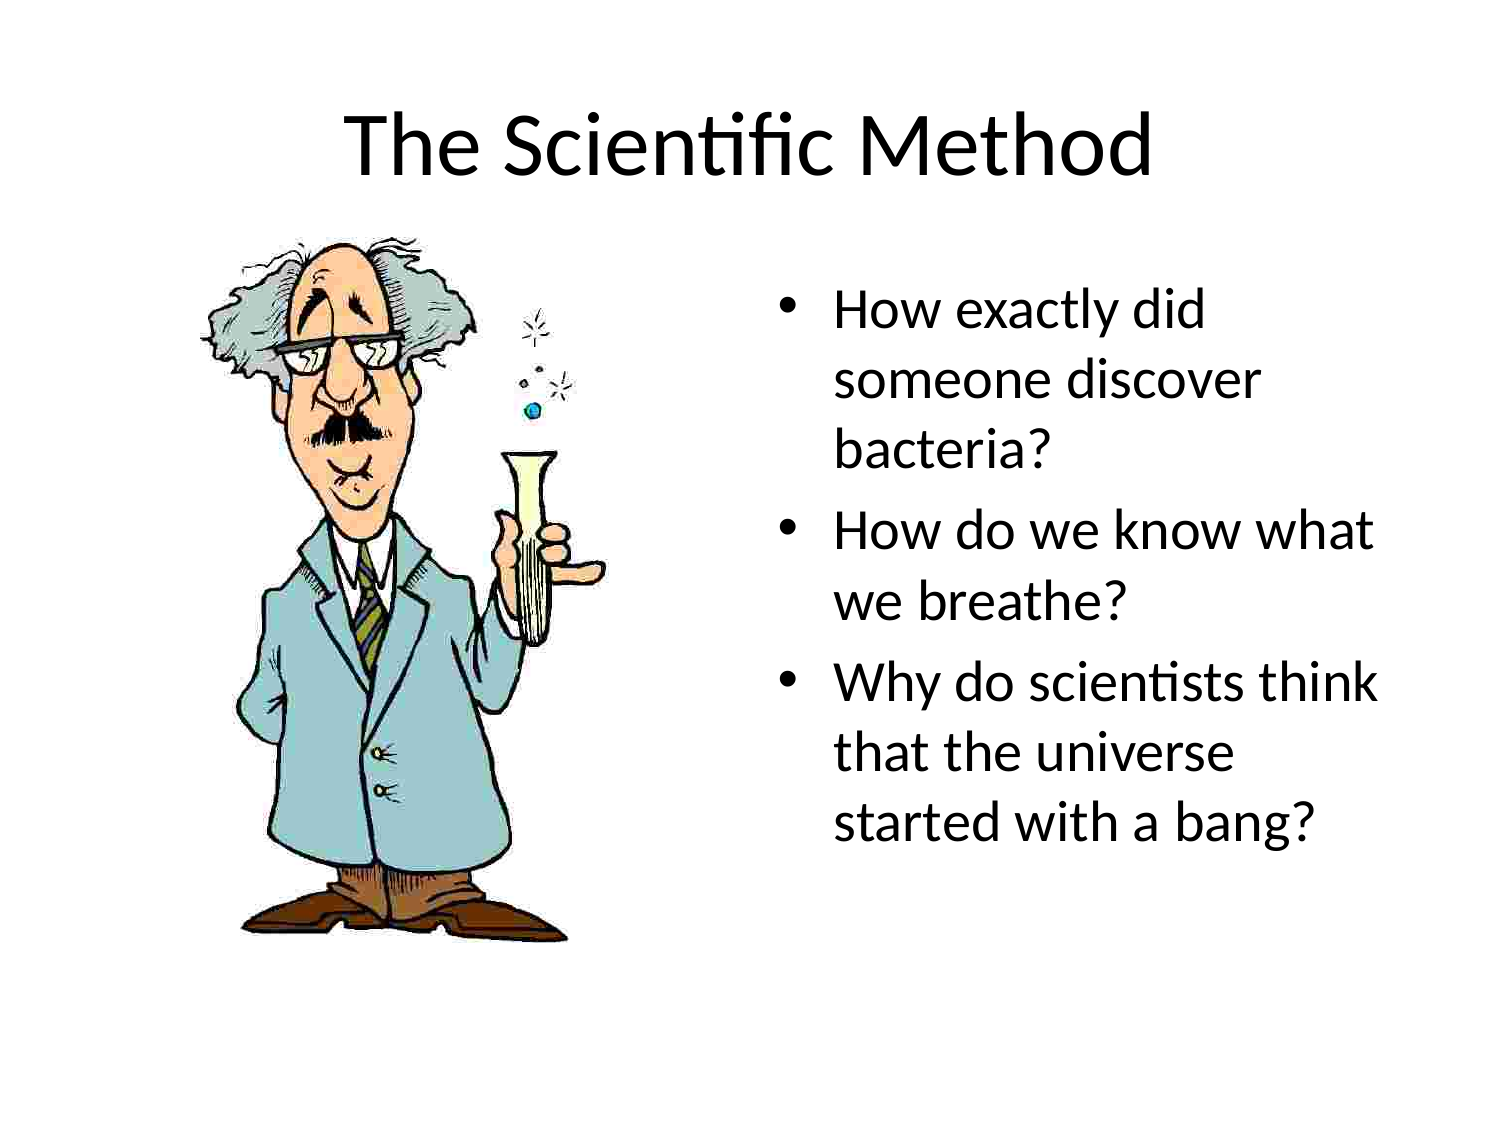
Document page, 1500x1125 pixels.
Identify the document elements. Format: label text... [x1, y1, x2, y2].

list How exactly did someone discover bacteria? How do we know what we breathe? Why do scientists think that the universe started with a bang? [762, 262, 1425, 1005]
title The Scientific Method [75, 45, 1425, 233]
picture [199, 237, 613, 943]
